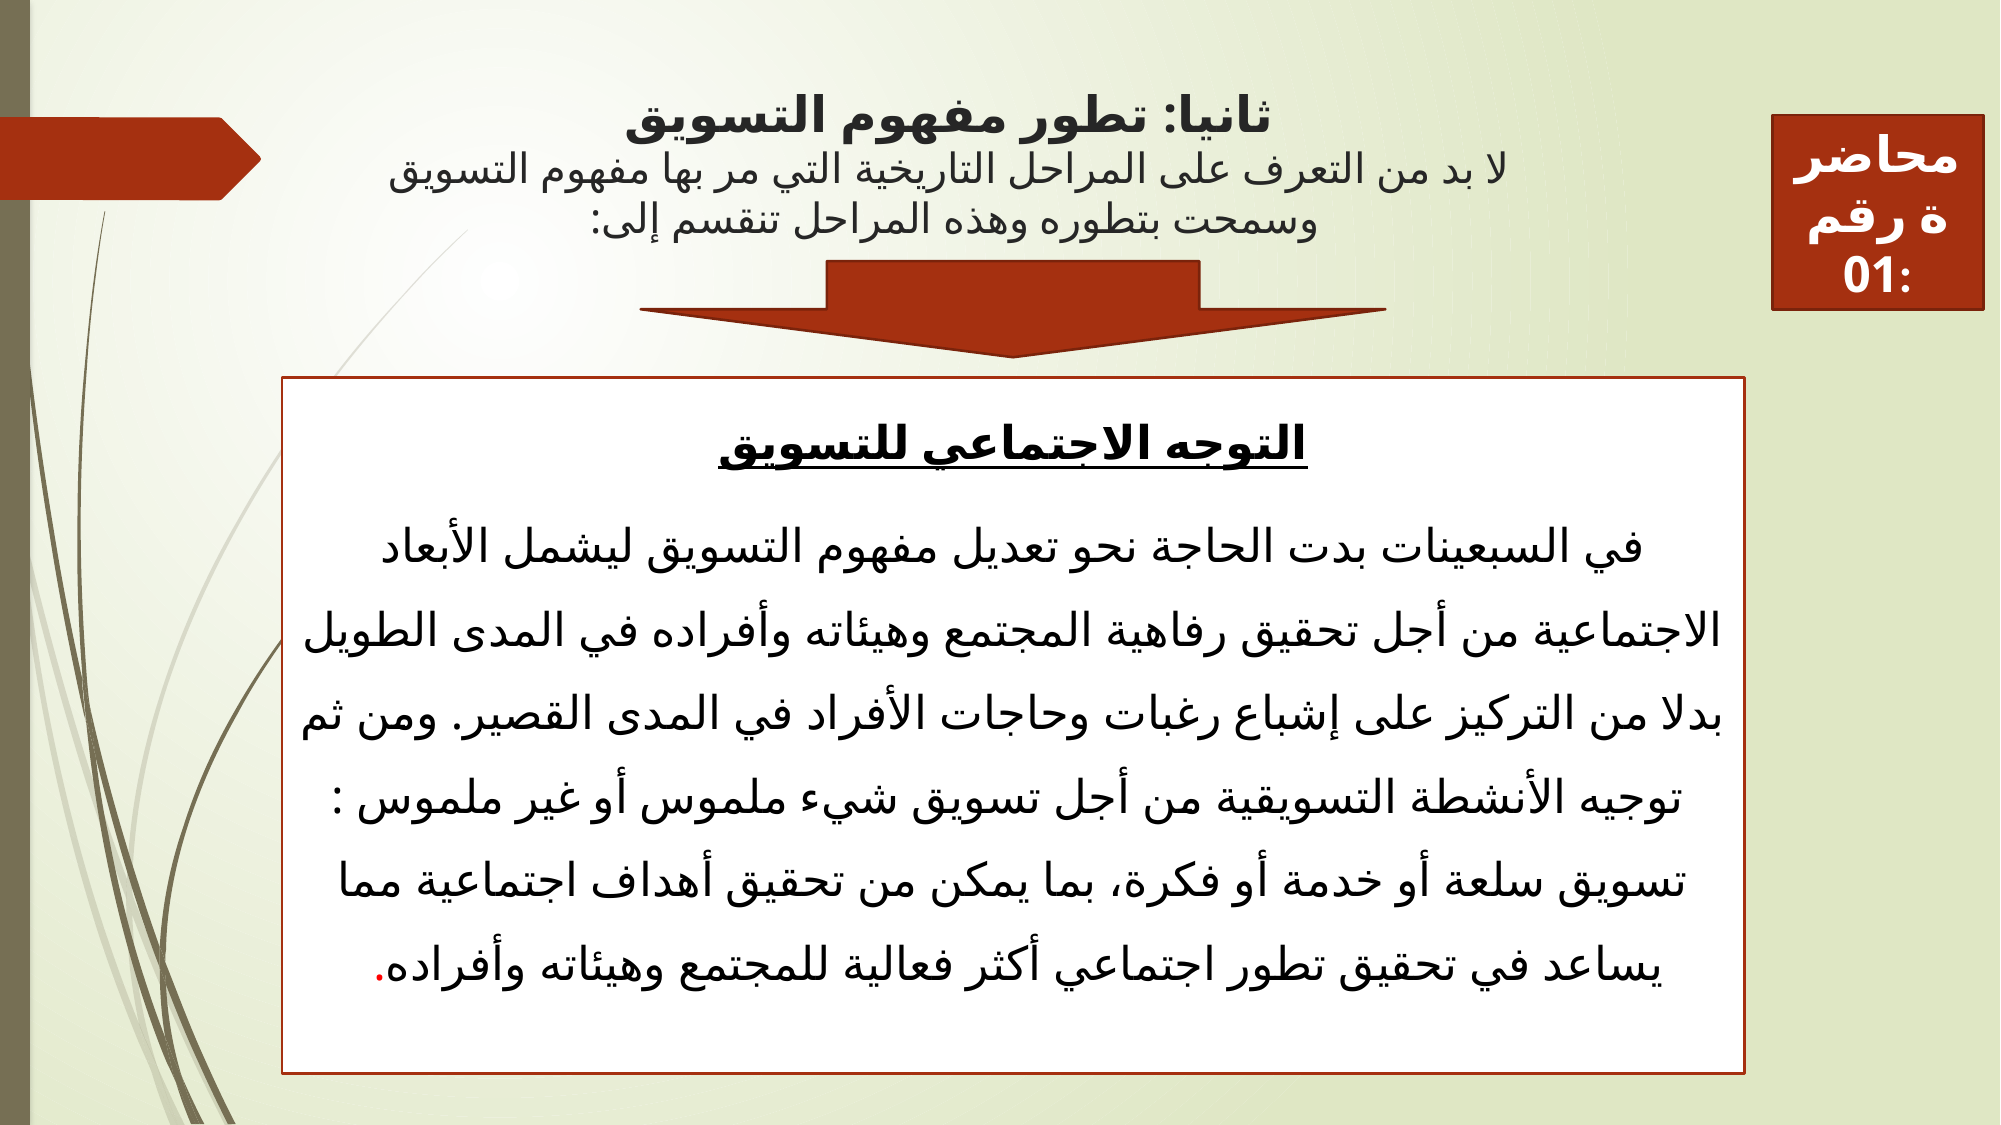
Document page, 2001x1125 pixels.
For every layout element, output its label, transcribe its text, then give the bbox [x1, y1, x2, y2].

text_box ثانيا: تطور مفهوم التسويق لا بد من التعرف على المراحل التاريخية التي مر بها مفهوم التسويق وسمحت بتطوره وهذه المراحل تنقسم إلى: [353, 74, 1545, 291]
list التوجه الاجتماعي للتسويق في السبعينات بدت الحاجة نحو تعديل مفهوم التسويق ليشمل الأبعاد الاجتماعية من أجل تحقيق رفاهية المجتمع وهيئاته وأفراده في المدى الطويل بدلا من التركيز على إشباع رغبات وحاجات الأفراد في المدى القصير. ومن ثم توجيه الأنشطة التسويقية من أجل تسويق شيء ملموس أو غير ملموس : تسويق سلعة أو خدمة أو فكرة، بما يمكن من تحقيق أهداف اجتماعية مما يساعد في تحقيق تطور اجتماعي أكثر فعالية للمجتمع وهيئاته وأفراده. [281, 376, 1746, 1075]
text_box [639, 291, 1387, 359]
text_box محاضرة رقم 01: [1771, 114, 1985, 311]
